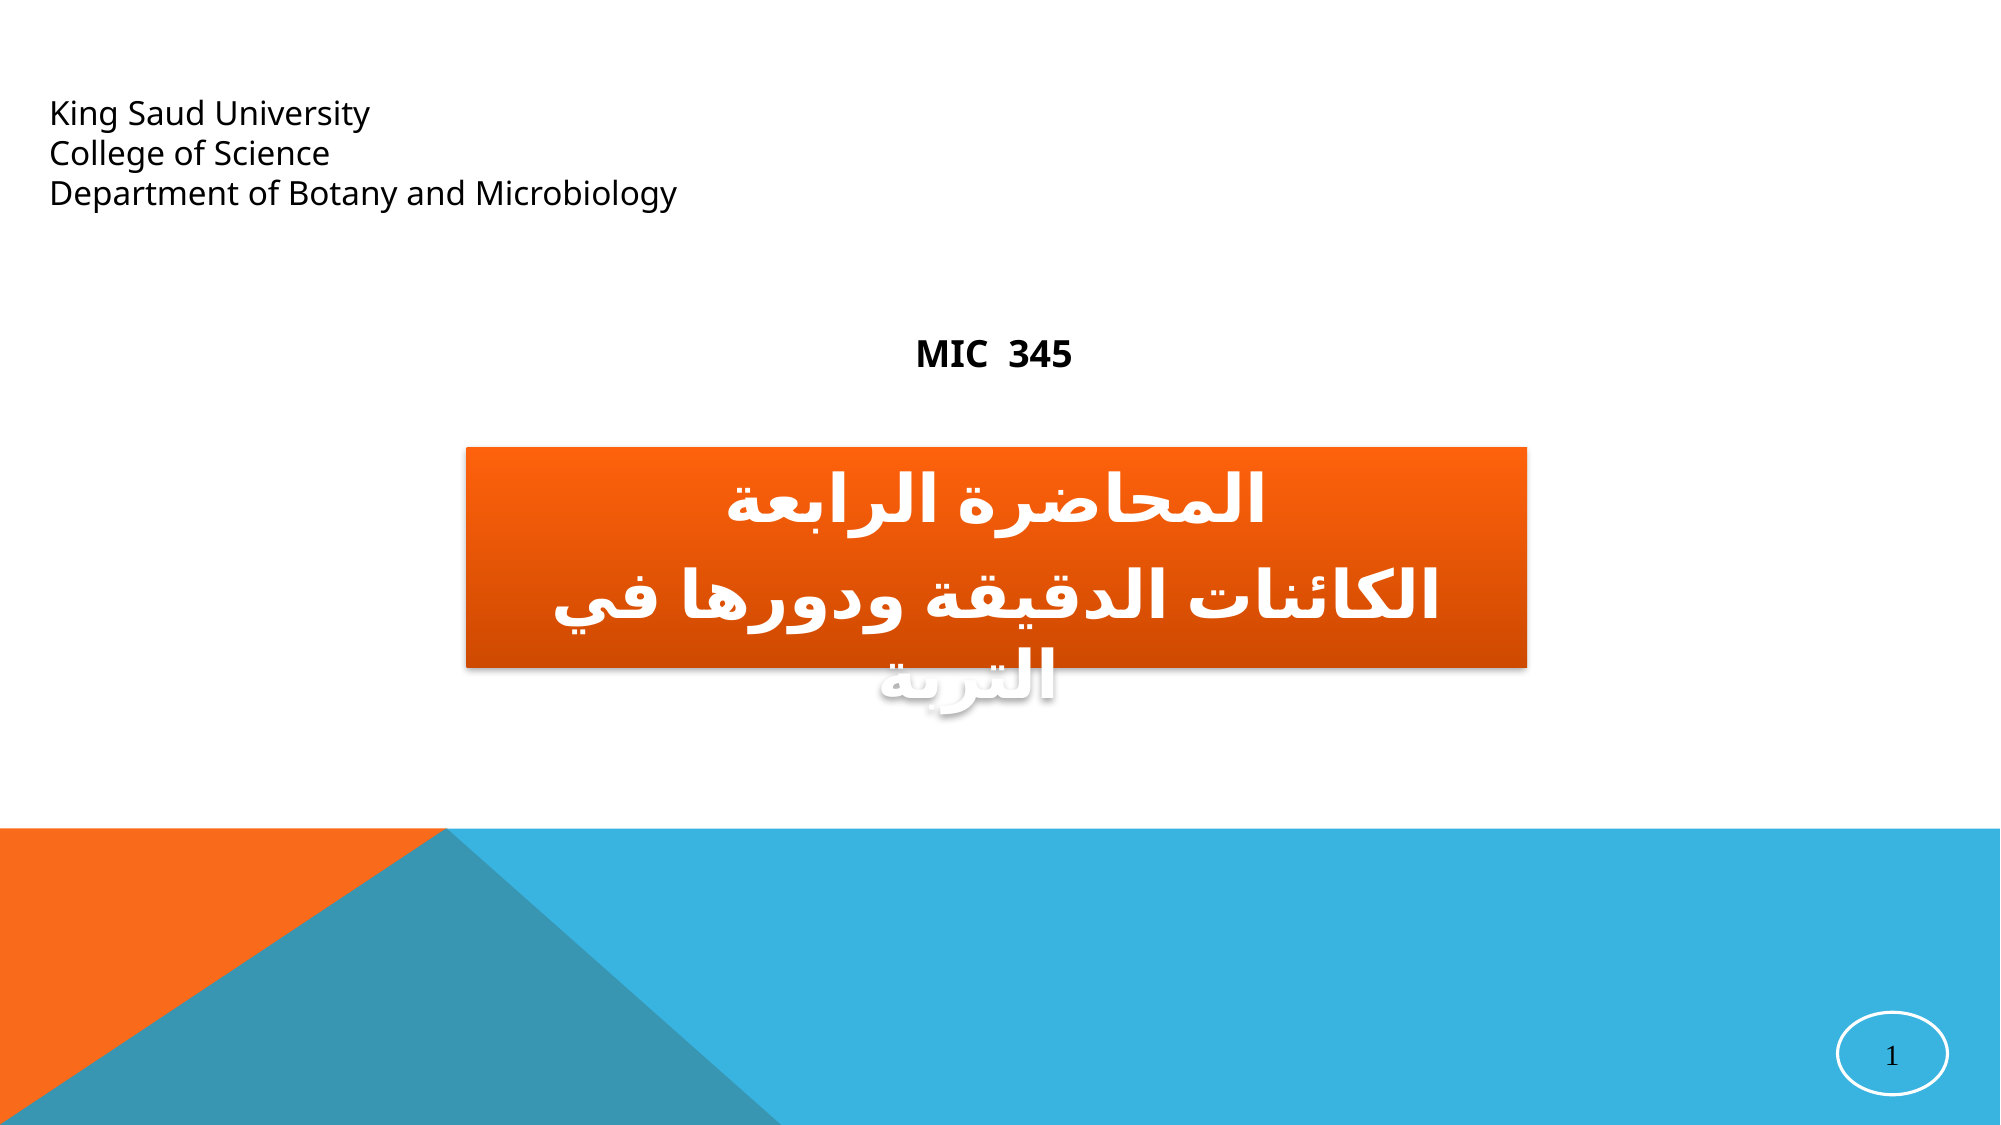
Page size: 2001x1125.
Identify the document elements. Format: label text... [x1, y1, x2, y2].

text_box MIC 345 [900, 322, 1088, 383]
text_box King Saud University College of Science Department of Botany and Microbiology [34, 22, 1482, 283]
slide_number 1 [1835, 1010, 1950, 1097]
list المحاضرة الرابعة الكائنات الدقيقة ودورها في التربة [466, 447, 1528, 668]
